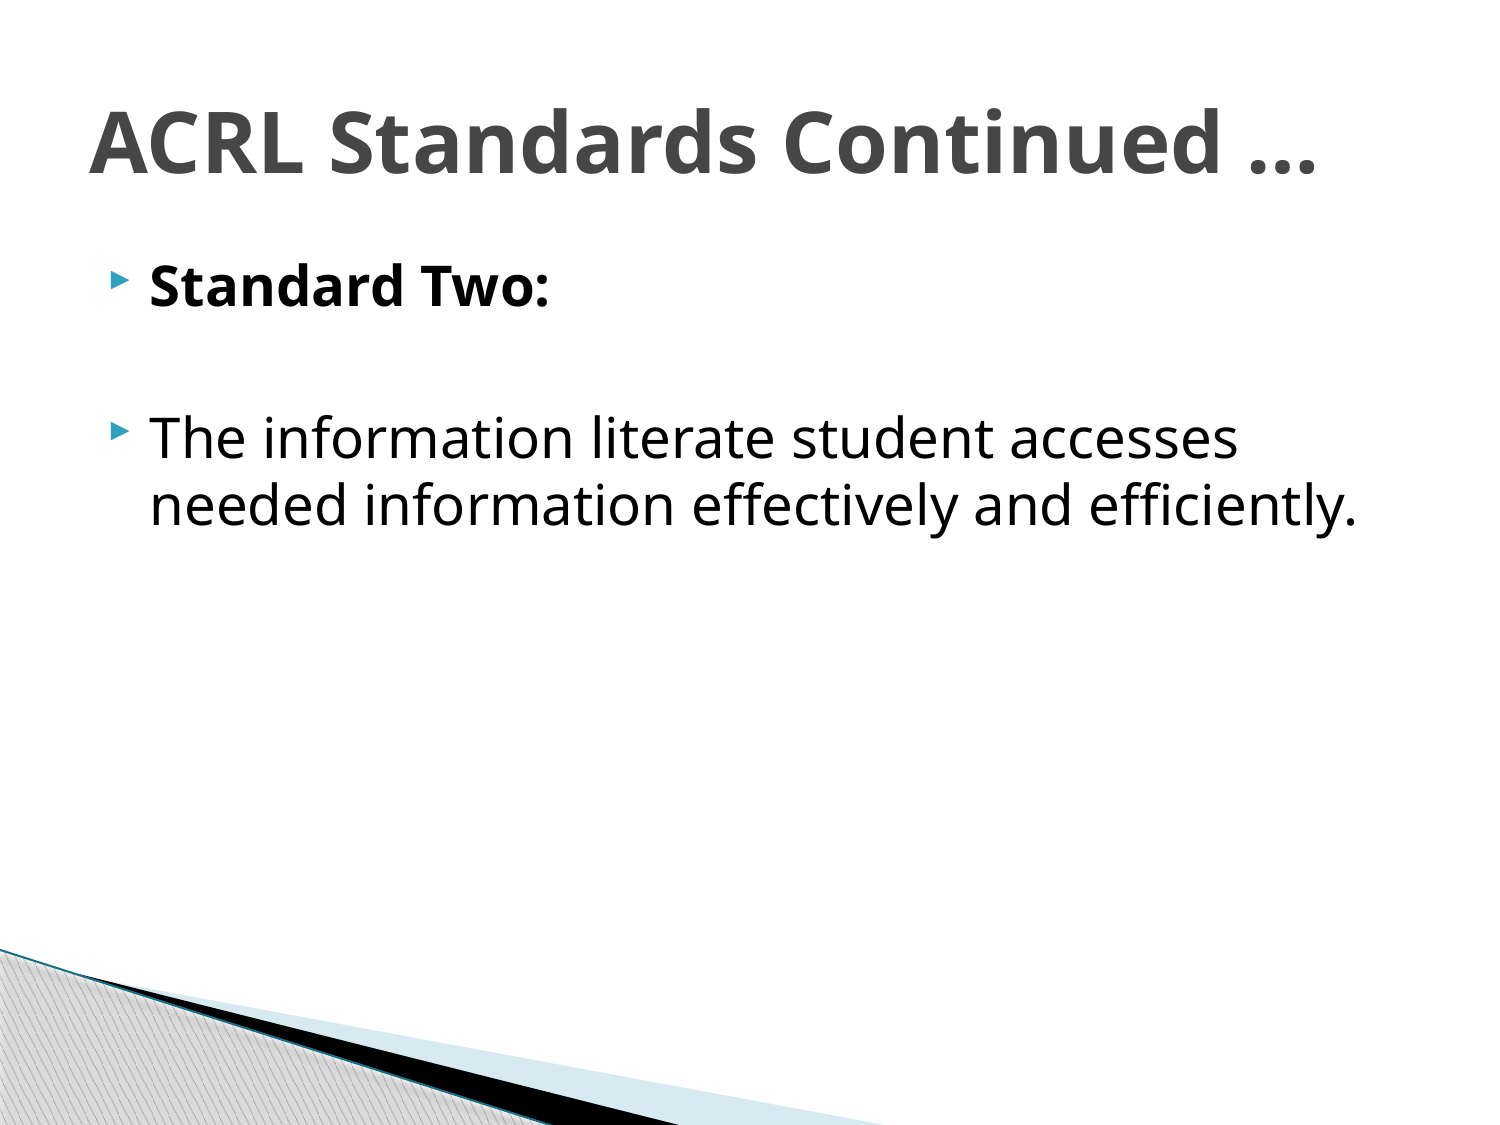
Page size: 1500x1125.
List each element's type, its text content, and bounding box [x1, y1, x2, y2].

list Standard Two: The information literate student accesses needed information effectively and efficiently. [75, 243, 1425, 986]
title ACRL Standards Continued … [75, 45, 1425, 233]
